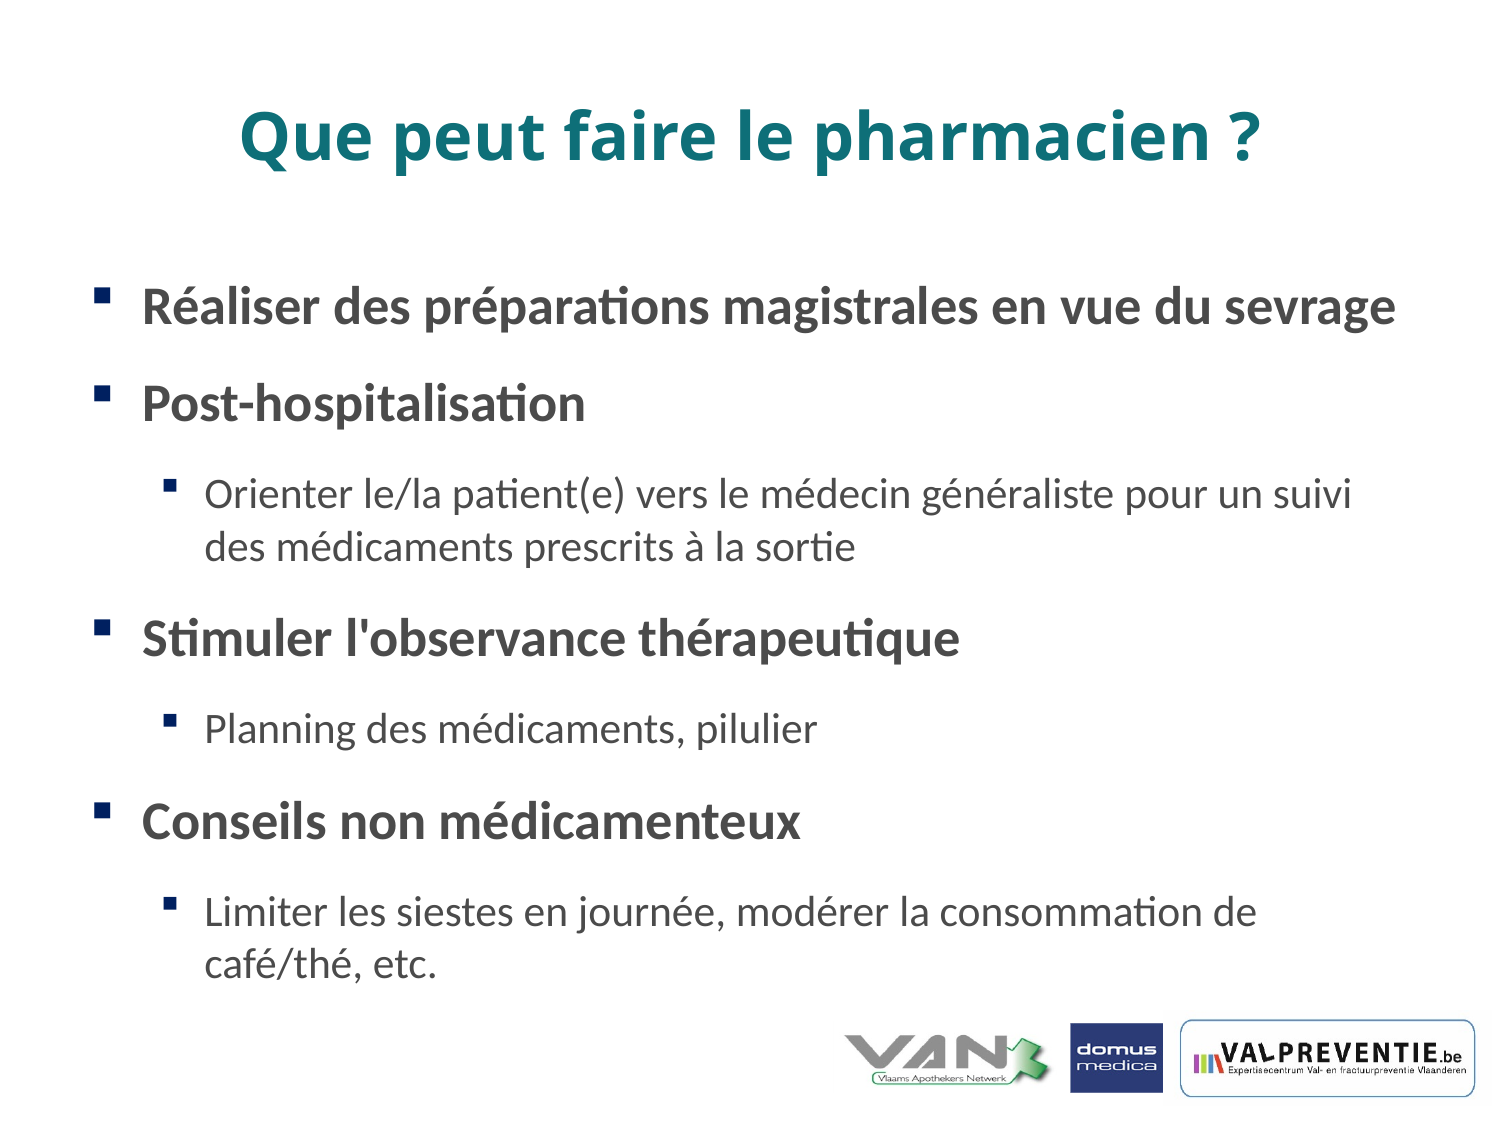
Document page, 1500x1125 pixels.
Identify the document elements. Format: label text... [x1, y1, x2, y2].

title Que peut faire le pharmacien ? [75, 45, 1425, 233]
picture [833, 1010, 1492, 1106]
text_box Réaliser des préparations magistrales en vue du sevrage Post-hospitalisation Orienter le/la patient(e) vers le médecin généraliste pour un suivi des médicaments prescrits à la sortie Stimuler l'observance thérapeutique Planning des médicaments, pilulier Conseils non médicamenteux Limiter les siestes en journée, modérer la consommation de café/thé, etc. [74, 262, 1425, 1005]
